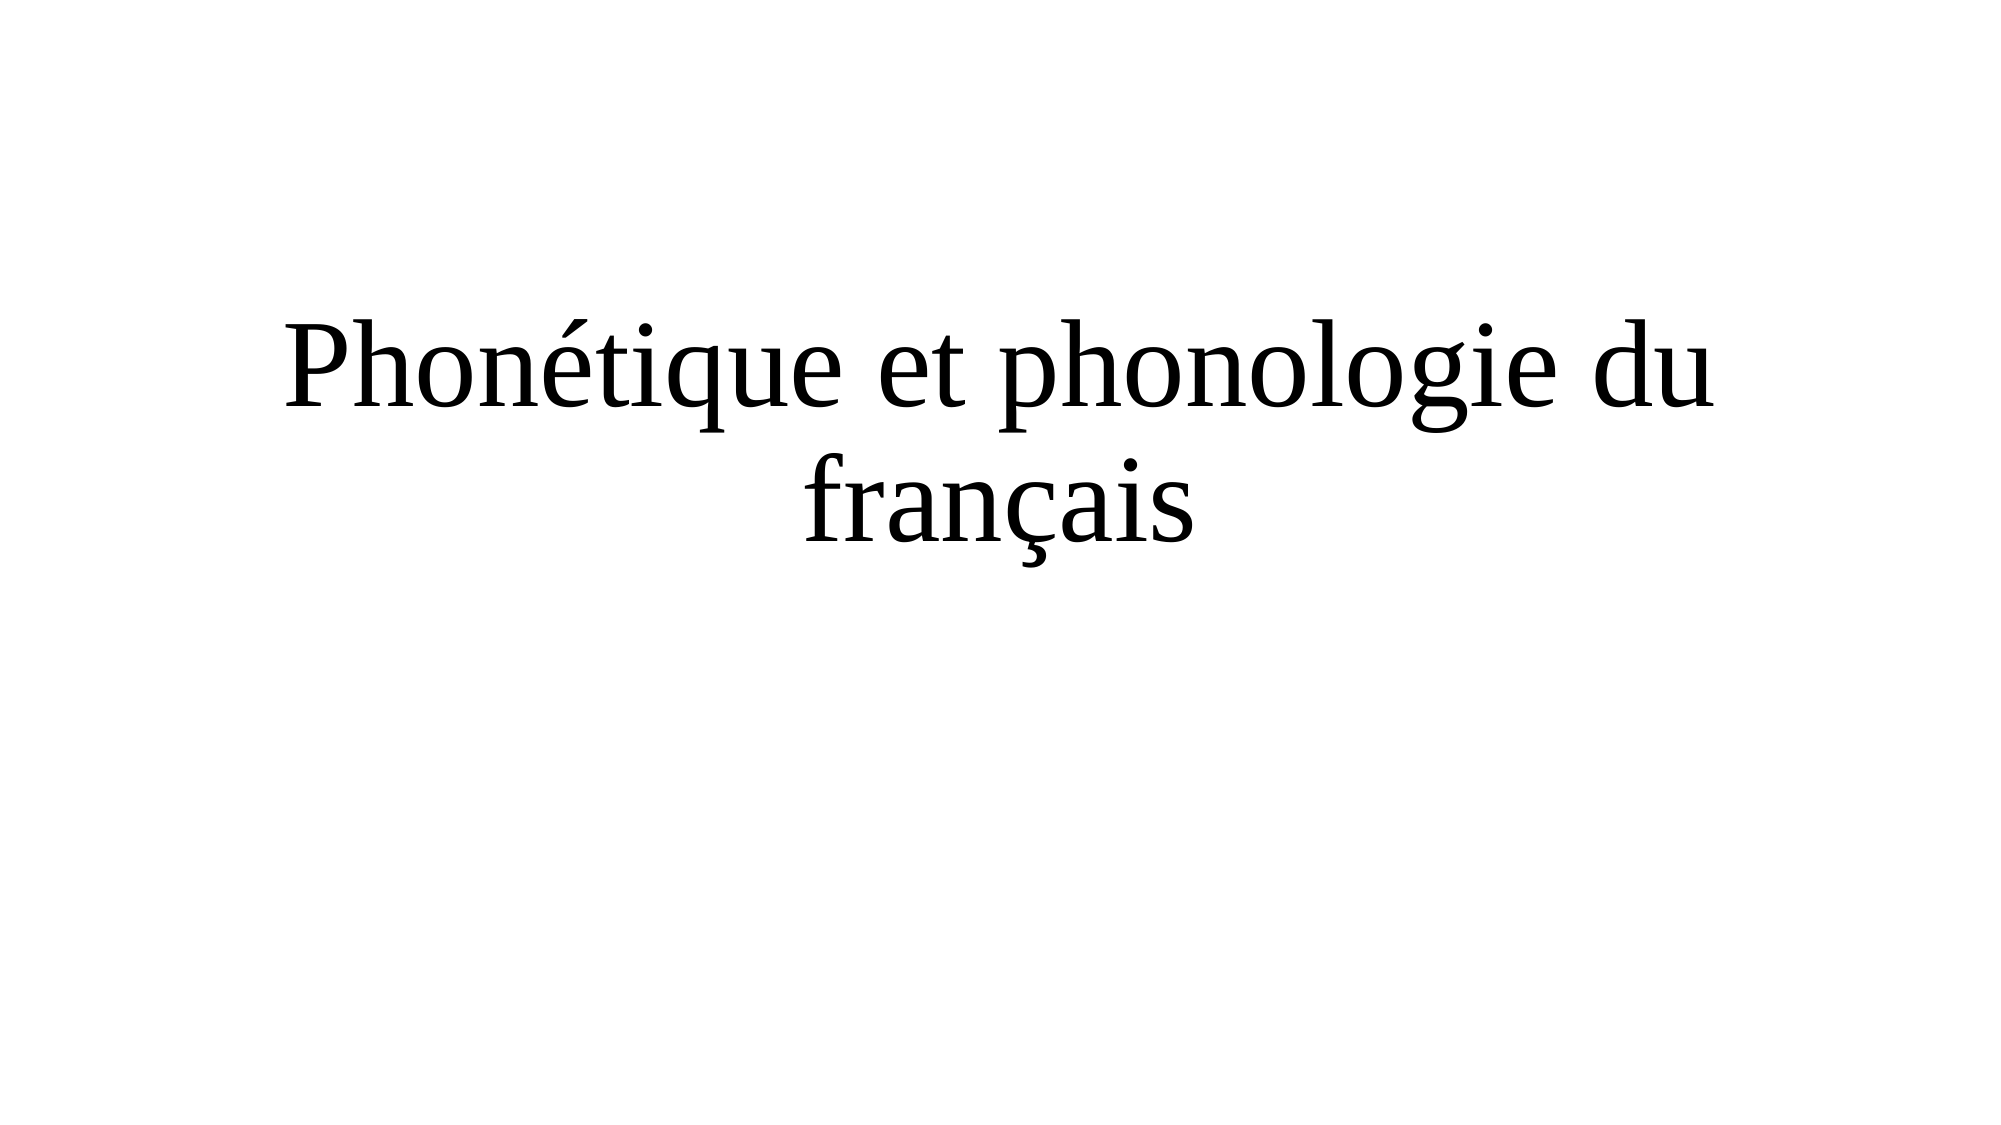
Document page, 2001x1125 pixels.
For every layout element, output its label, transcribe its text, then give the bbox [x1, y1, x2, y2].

title Phonétique et phonologie du français [249, 184, 1750, 576]
